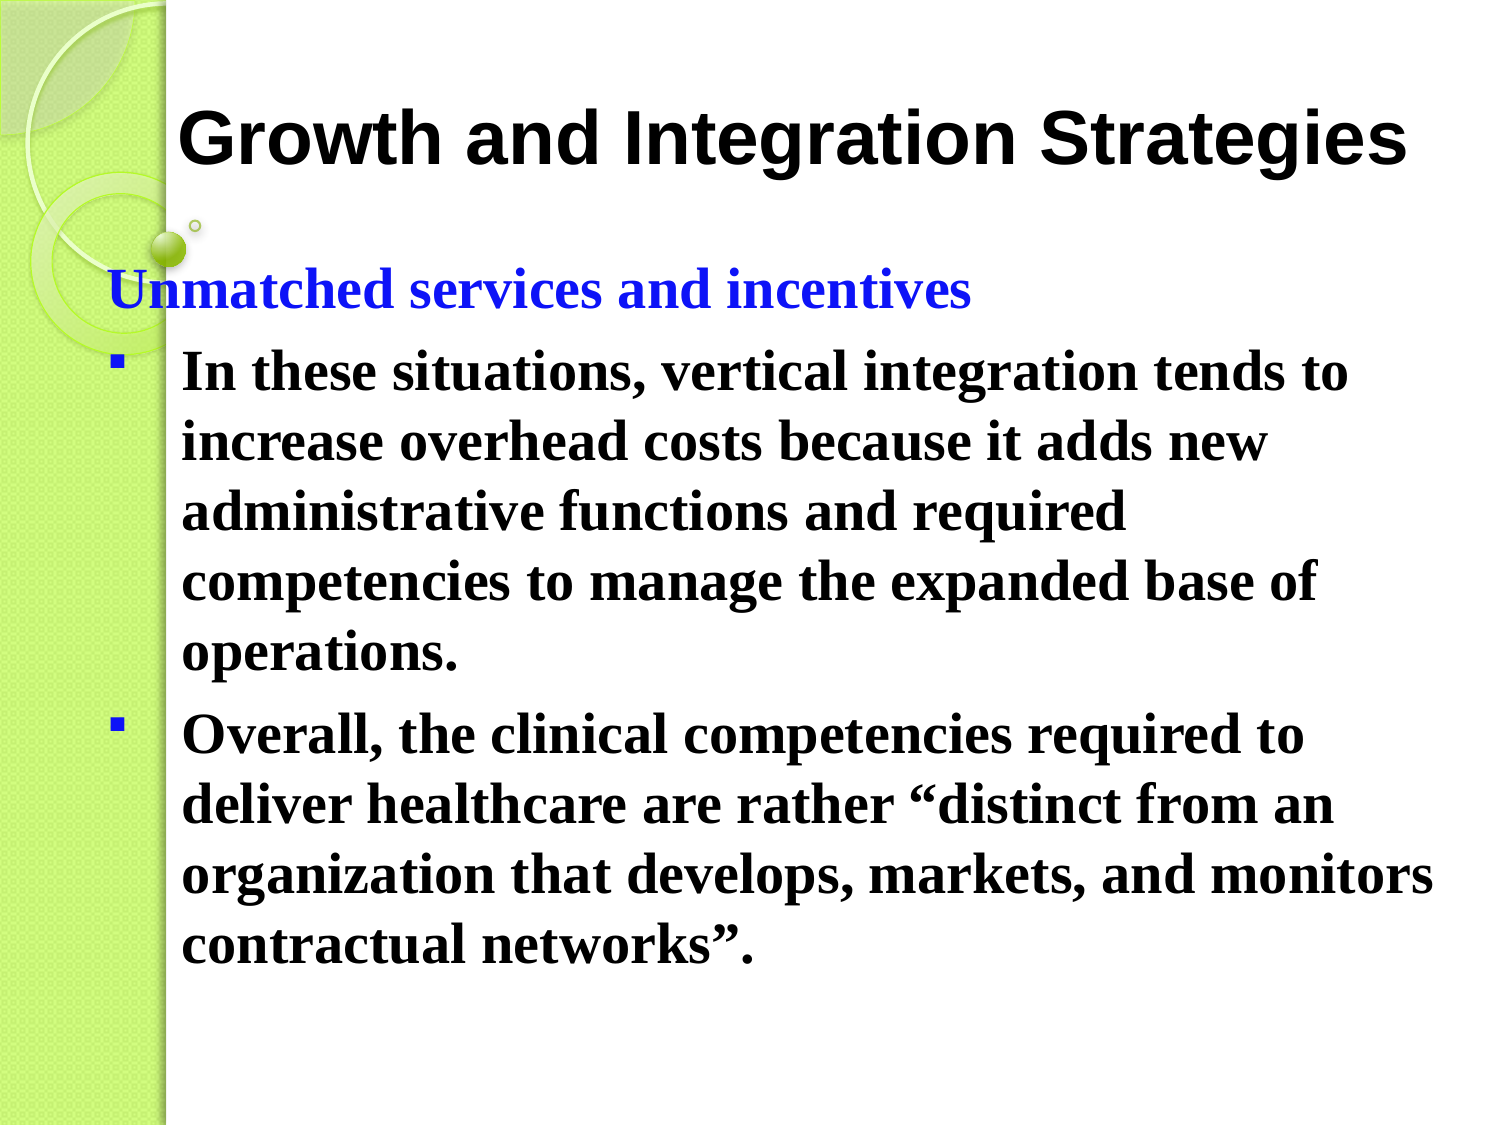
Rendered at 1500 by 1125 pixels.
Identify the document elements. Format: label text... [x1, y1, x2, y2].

subtitle Unmatched services and incentives In these situations, vertical integration tends to increase overhead costs because it adds new administrative functions and required competencies to manage the expanded base of operations. Overall, the clinical competencies required to deliver healthcare are rather “distinct from an organization that develops, markets, and monitors contractual networks”. [87, 249, 1450, 1075]
title Growth and Integration Strategies [162, 59, 1450, 188]
